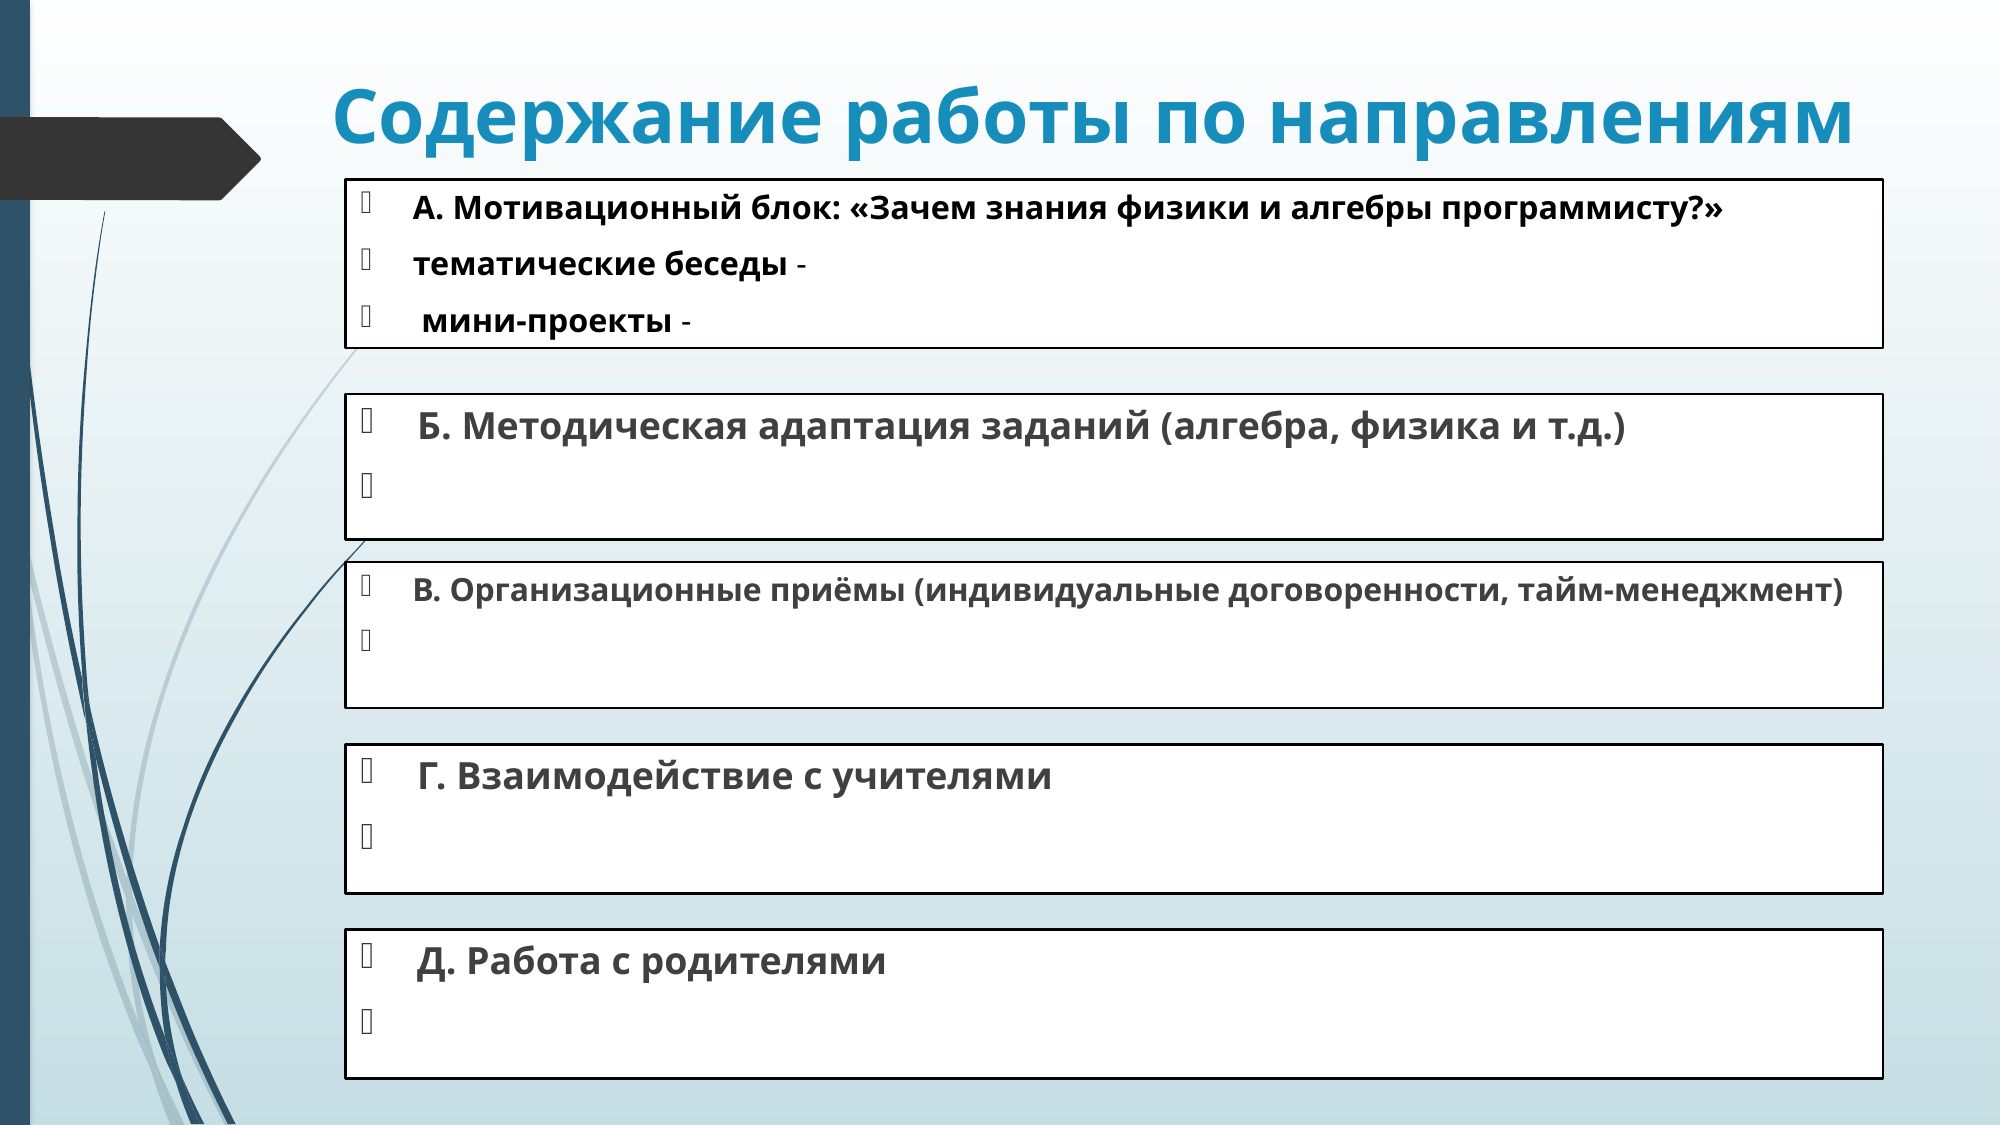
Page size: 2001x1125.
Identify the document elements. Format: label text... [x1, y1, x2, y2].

title Содержание работы по направлениям [316, 60, 1884, 272]
text_box Б. Методическая адаптация заданий (алгебра, физика и т.д.) [344, 393, 1884, 541]
list А. Мотивационный блок: «Зачем знания физики и алгебры программисту?» тематические беседы - мини‑проекты - [344, 178, 1884, 349]
text_box Д. Работа с родителями [344, 928, 1884, 1080]
text_box Г. Взаимодействие с учителями [344, 743, 1884, 895]
text_box В. Организационные приёмы (индивидуальные договоренности, тайм-менеджмент) [344, 561, 1884, 709]
